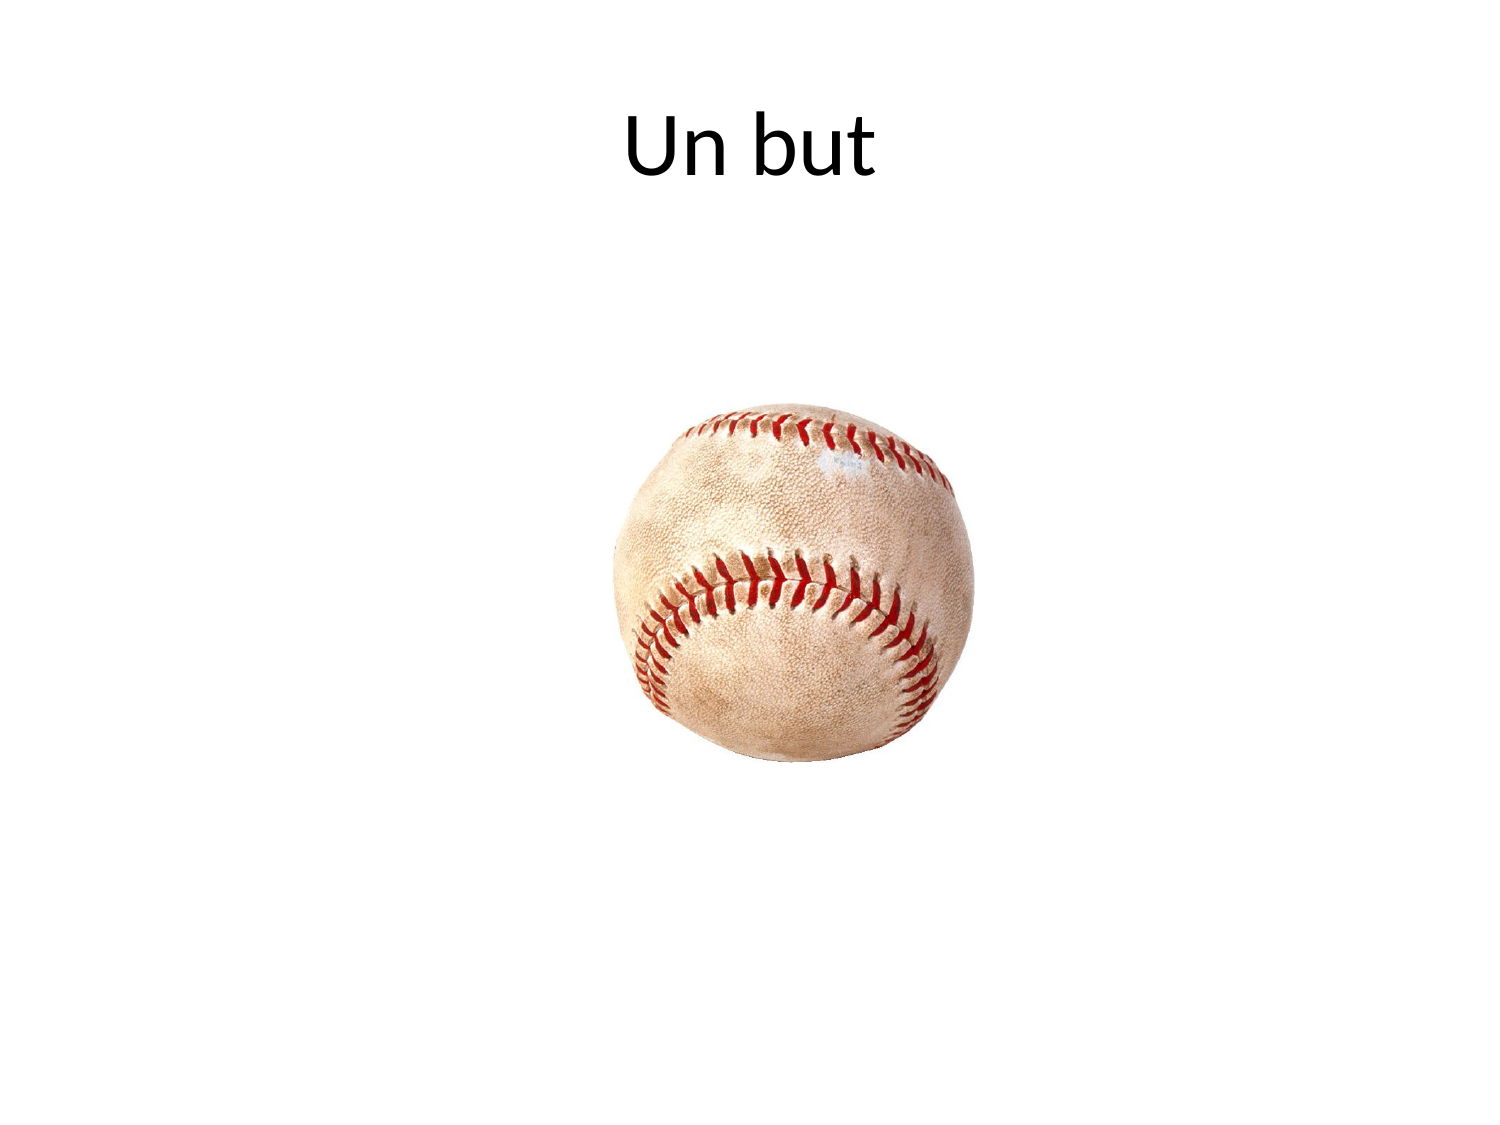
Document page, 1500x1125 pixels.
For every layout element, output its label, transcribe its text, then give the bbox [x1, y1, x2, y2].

title Un but [75, 45, 1425, 233]
picture [612, 402, 976, 763]
